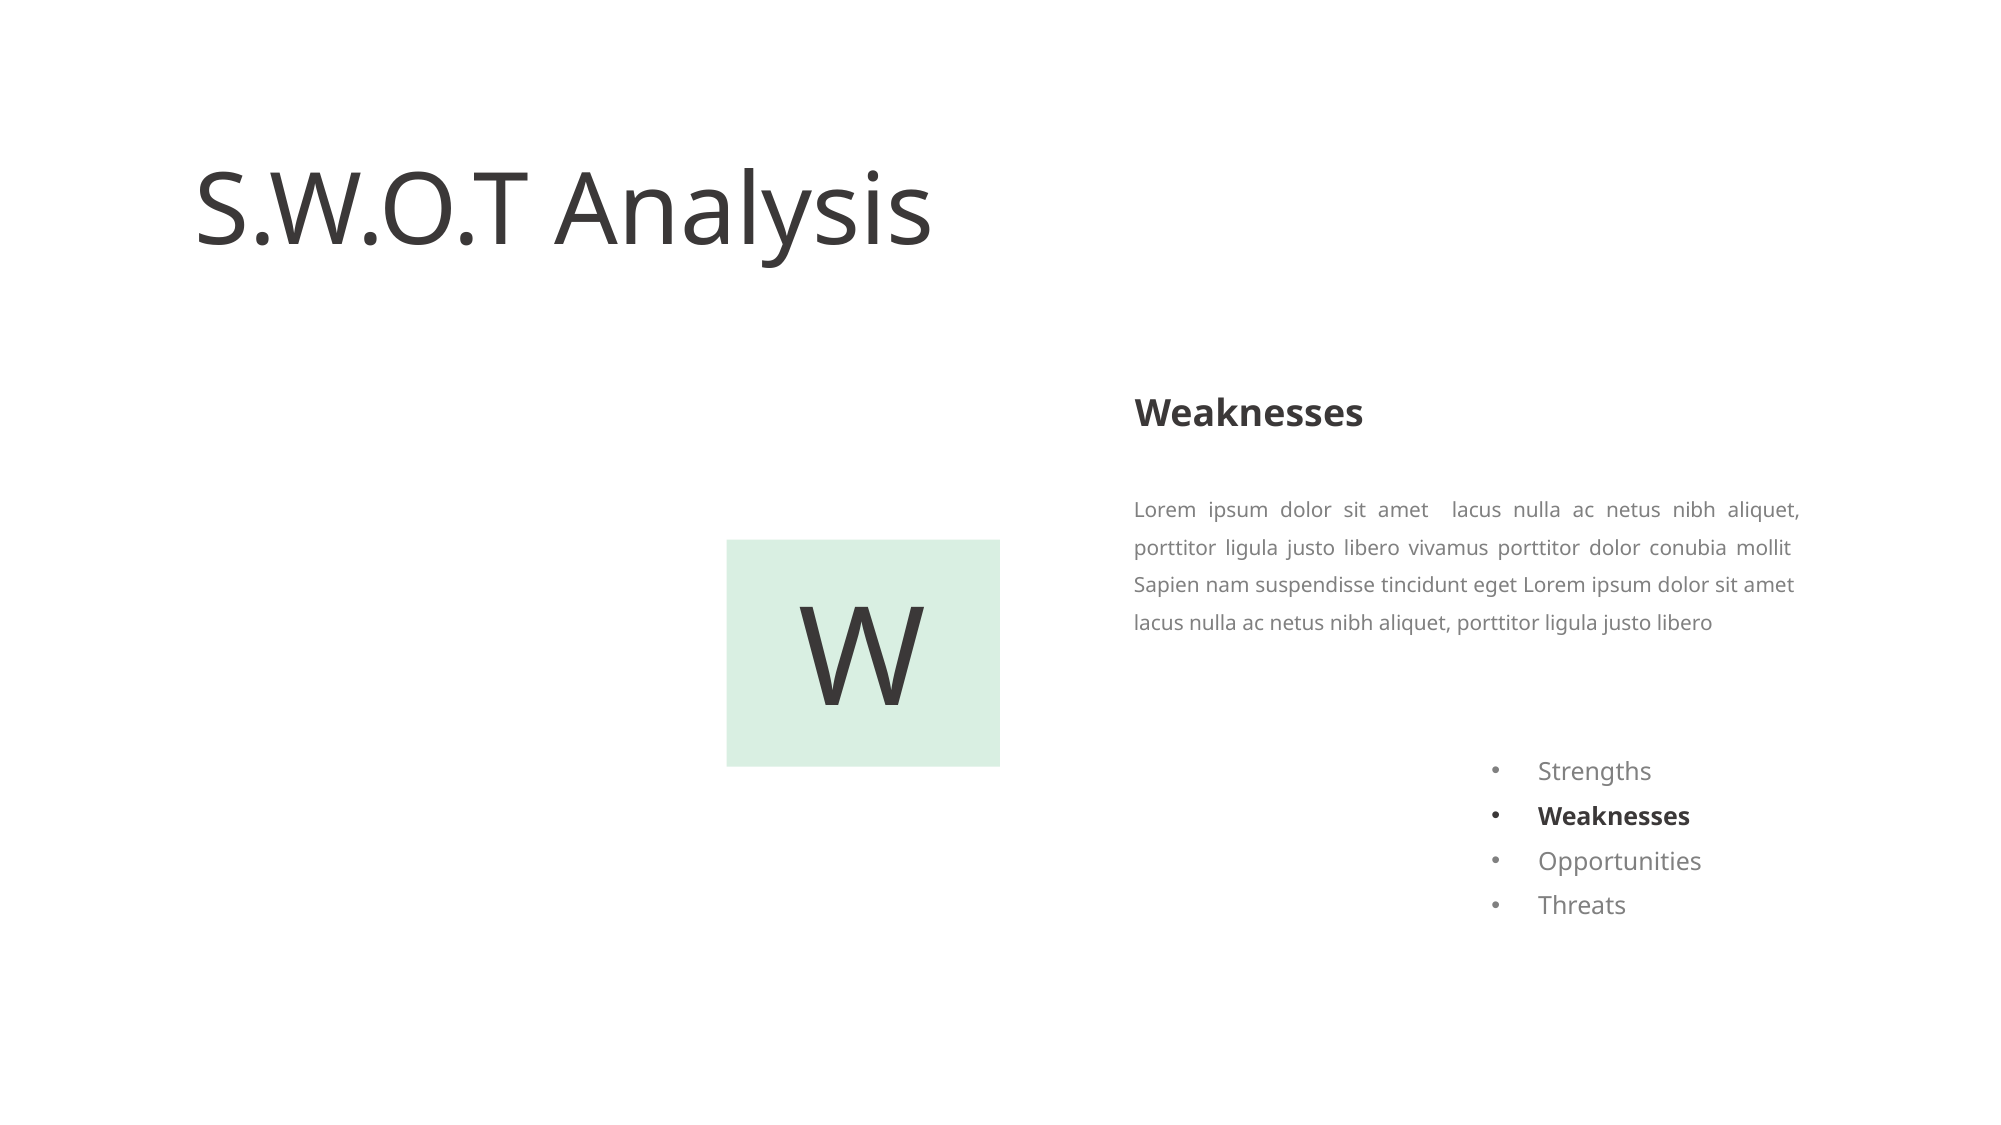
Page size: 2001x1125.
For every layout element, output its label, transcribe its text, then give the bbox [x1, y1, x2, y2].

picture [129, 381, 863, 925]
text_box W [863, 560, 942, 741]
text_box Lorem ipsum dolor sit amet lacus nulla ac netus nibh aliquet, porttitor ligula justo libero vivamus porttitor dolor conubia mollit Sapien nam suspendisse tincidunt eget Lorem ipsum dolor sit amet lacus nulla ac netus nibh aliquet, porttitor ligula justo libero [1119, 477, 1815, 642]
text_box Weaknesses [1120, 381, 1380, 441]
text_box S.W.O.T Analysis [179, 137, 951, 273]
text_box Strengths Weaknesses Opportunities Threats [1476, 732, 1718, 928]
text_box [863, 539, 1001, 768]
